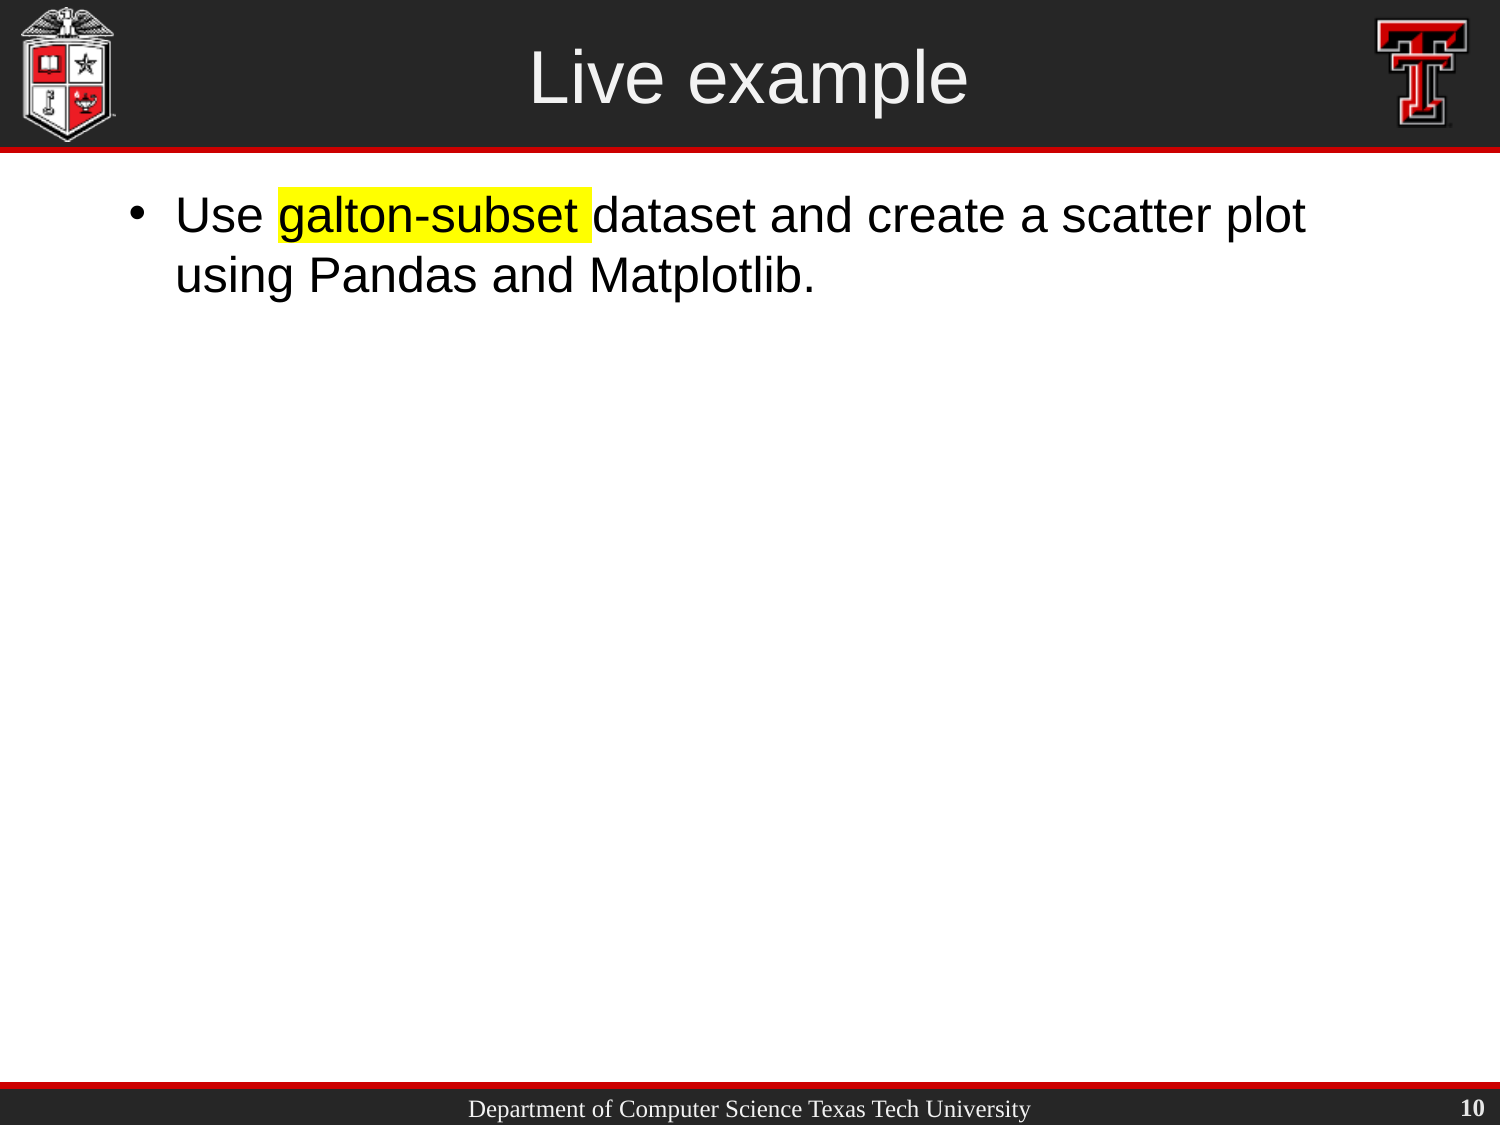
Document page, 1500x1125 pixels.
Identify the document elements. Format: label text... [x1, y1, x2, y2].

slide_number 10 [1392, 1086, 1500, 1125]
title Live example [151, 6, 1349, 141]
picture [1373, 14, 1472, 128]
list Use galton-subset dataset and create a scatter plot using Pandas and Matplotlib. [113, 174, 1431, 1075]
picture [21, 7, 116, 142]
